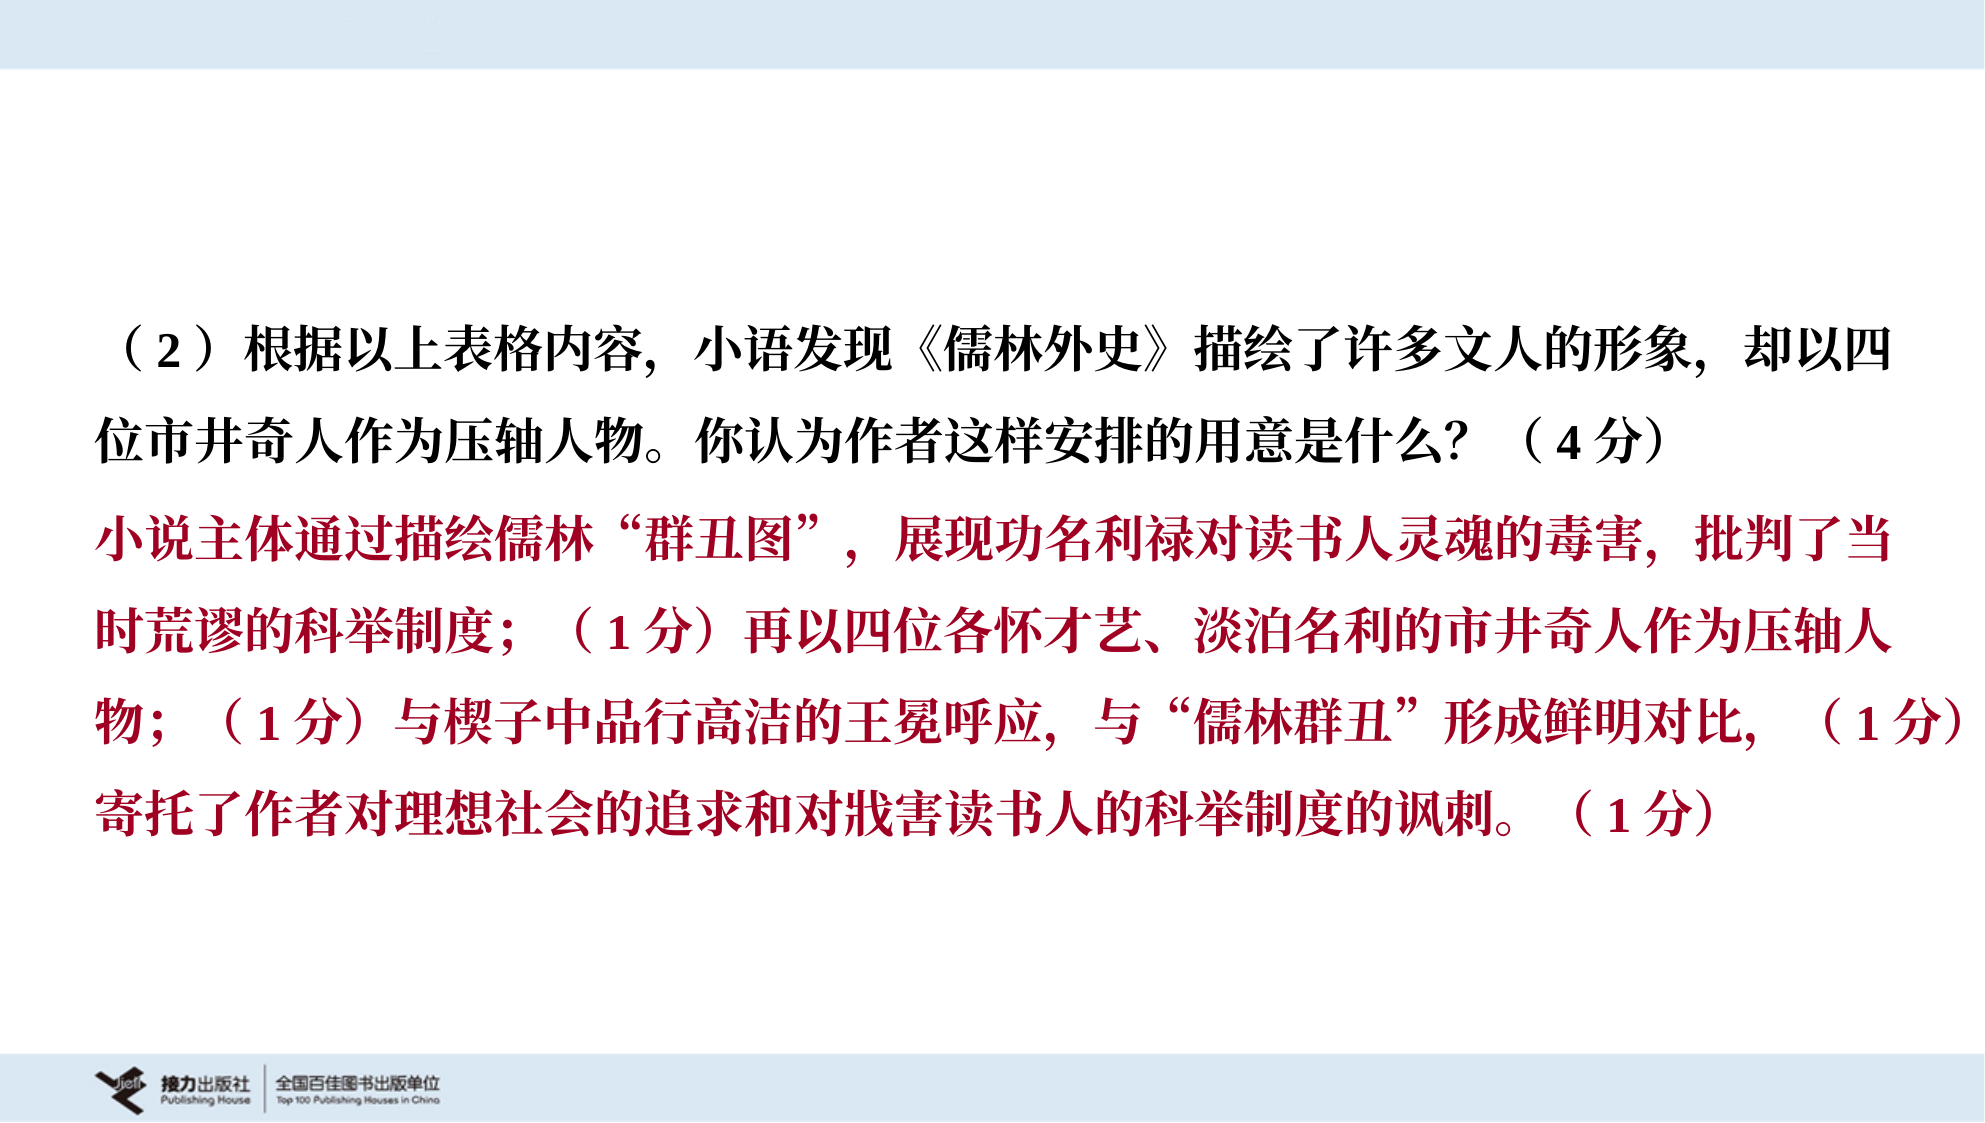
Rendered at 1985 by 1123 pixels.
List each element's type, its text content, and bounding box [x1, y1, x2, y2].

picture [0, 0, 1985, 1122]
text_box 小说主体通过描绘儒林“群丑图”，展现功名利禄对读书人灵魂的毒害，批判了当 时荒谬的科举制度；（1分）再以四位各怀才艺、淡泊名利的市井奇人作为压轴人 物；（1分）与楔子中品行高洁的王冕呼应，与“儒林群丑”形成鲜明对比，（1分） 寄托了作者对理想社会的追求和对戕害读书人的科举制度的讽刺。（1分） [94, 475, 1892, 843]
text_box （2）根据以上表格内容，小语发现《儒林外史》描绘了许多文人的形象，却以四 位市井奇人作为压轴人物。你认为作者这样安排的用意是什么？（4分） [94, 286, 1892, 470]
